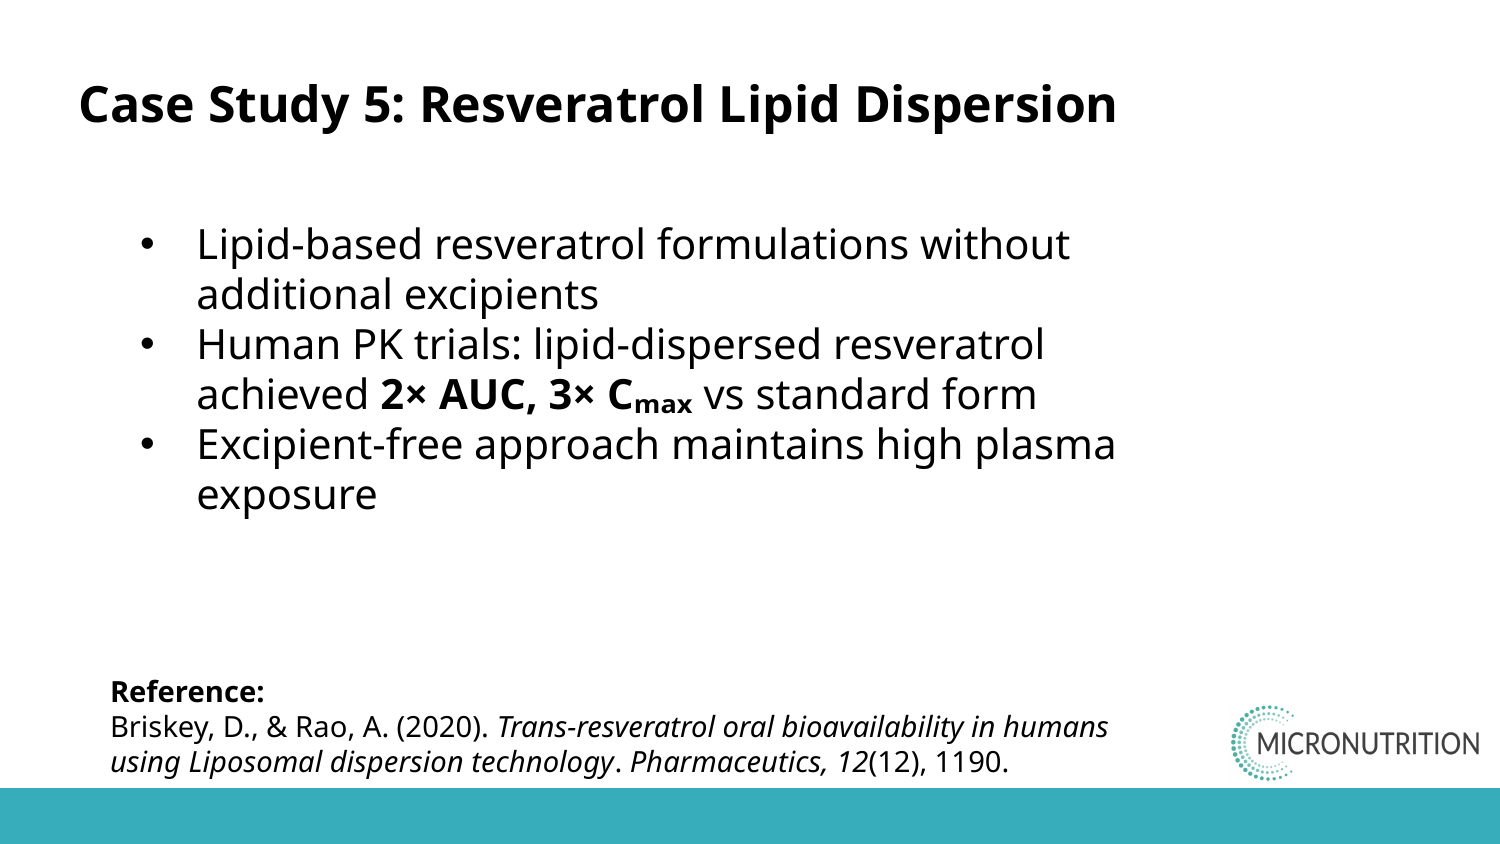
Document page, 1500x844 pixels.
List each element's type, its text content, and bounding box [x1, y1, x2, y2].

text_box [0, 787, 1500, 844]
text_box Lipid-based resveratrol formulations without additional excipients Human PK trials: lipid-dispersed resveratrol achieved 2× AUC, 3× Cₘₐₓ vs standard form Excipient-free approach maintains high plasma exposure [125, 210, 1177, 526]
text_box Case Study 5: Resveratrol Lipid Dispersion [64, 57, 1465, 151]
text_box Reference:​ Briskey, D., & Rao, A. (2020). Trans-resveratrol oral bioavailability in humans using Liposomal dispersion technology. Pharmaceutics, 12(12), 1190. [95, 665, 1158, 786]
picture [1228, 698, 1480, 789]
